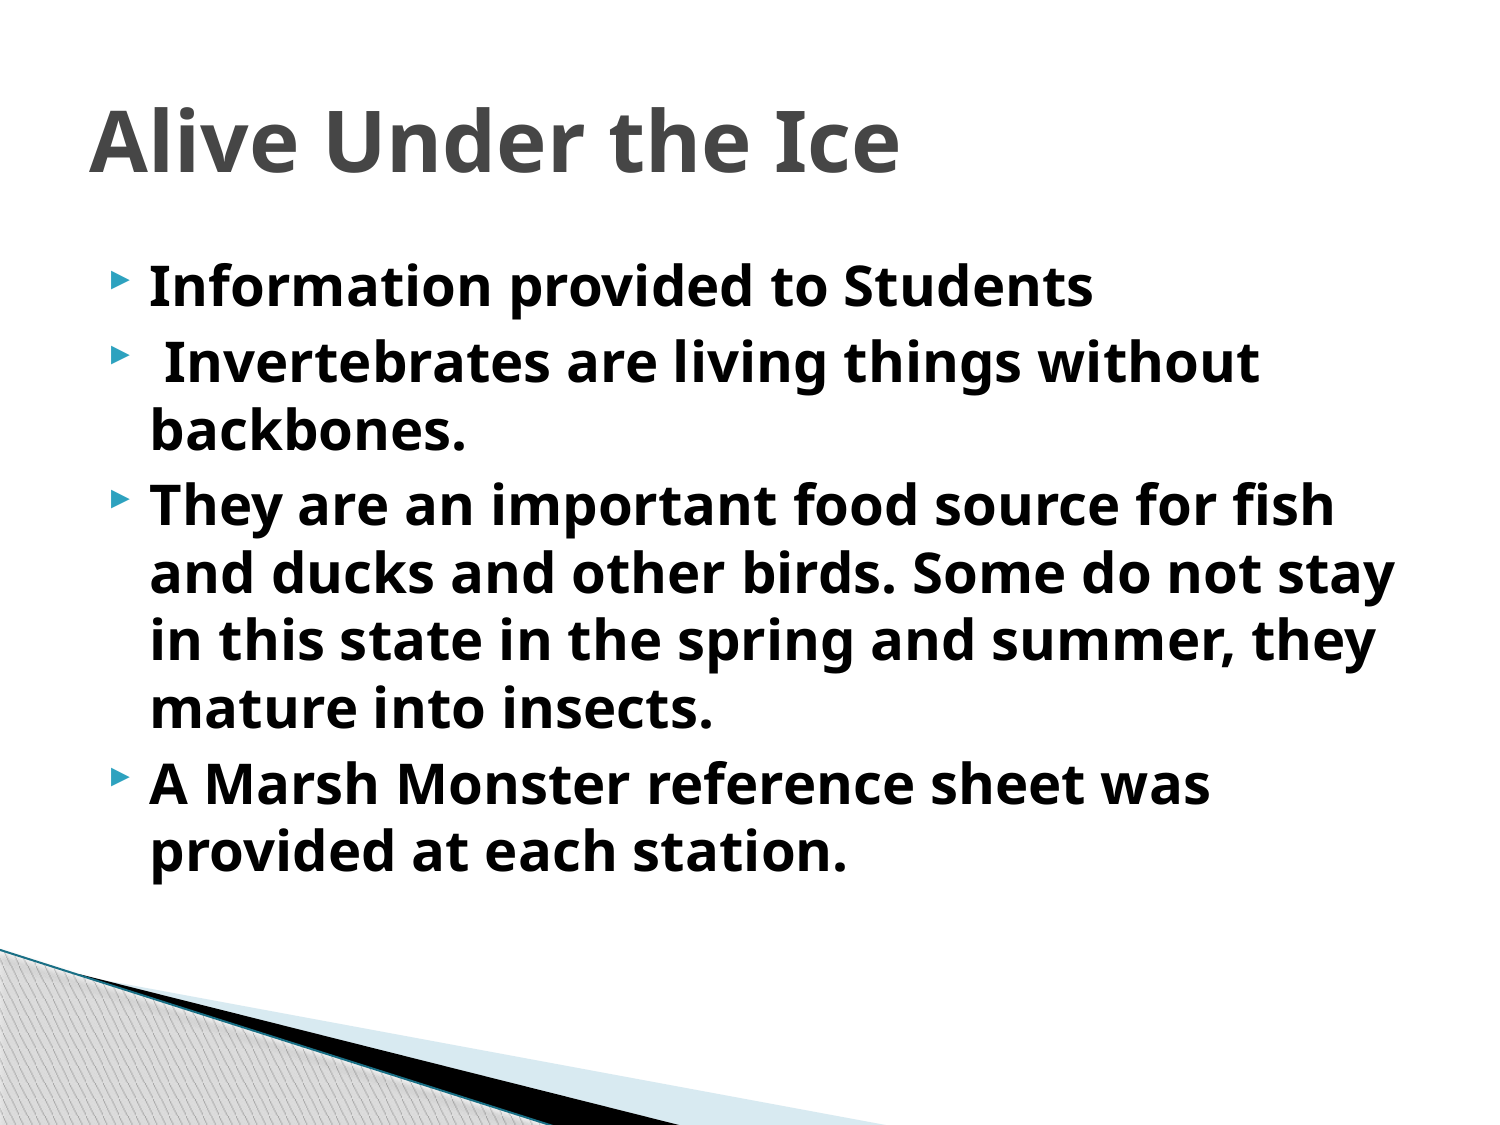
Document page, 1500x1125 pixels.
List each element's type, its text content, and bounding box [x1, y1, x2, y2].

title Alive Under the Ice [75, 45, 1425, 233]
list Information provided to Students Invertebrates are living things without backbones. They are an important food source for fish and ducks and other birds. Some do not stay in this state in the spring and summer, they mature into insects. A Marsh Monster reference sheet was provided at each station. [74, 242, 1426, 986]
